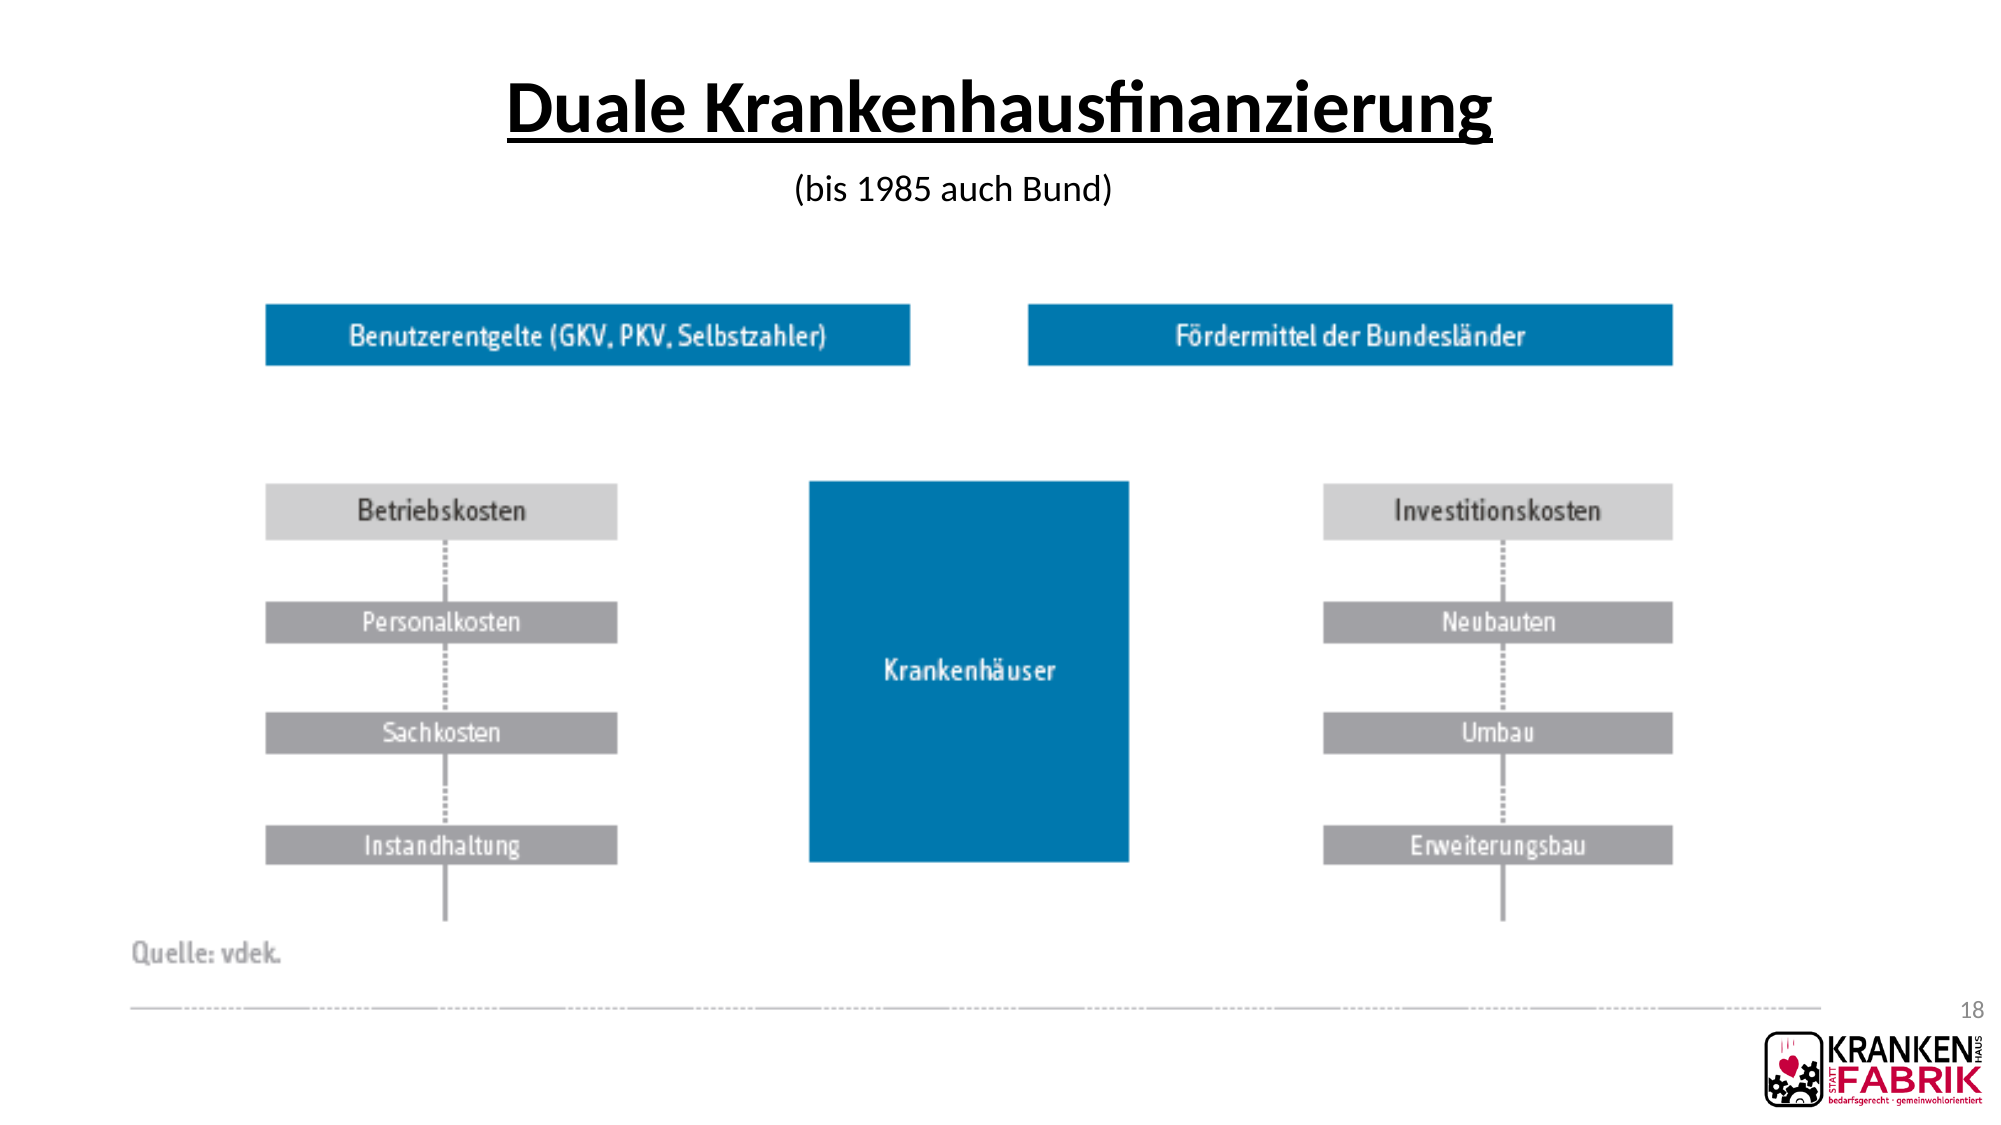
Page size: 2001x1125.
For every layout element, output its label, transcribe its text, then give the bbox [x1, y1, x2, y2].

text_box (bis 1985 auch Bund) [635, 156, 1272, 217]
slide_number 18 [1550, 979, 2000, 1039]
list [95, 276, 1822, 1009]
title Duale Krankenhausfinanzierung [137, 0, 1863, 218]
picture [1746, 1039, 2000, 1125]
